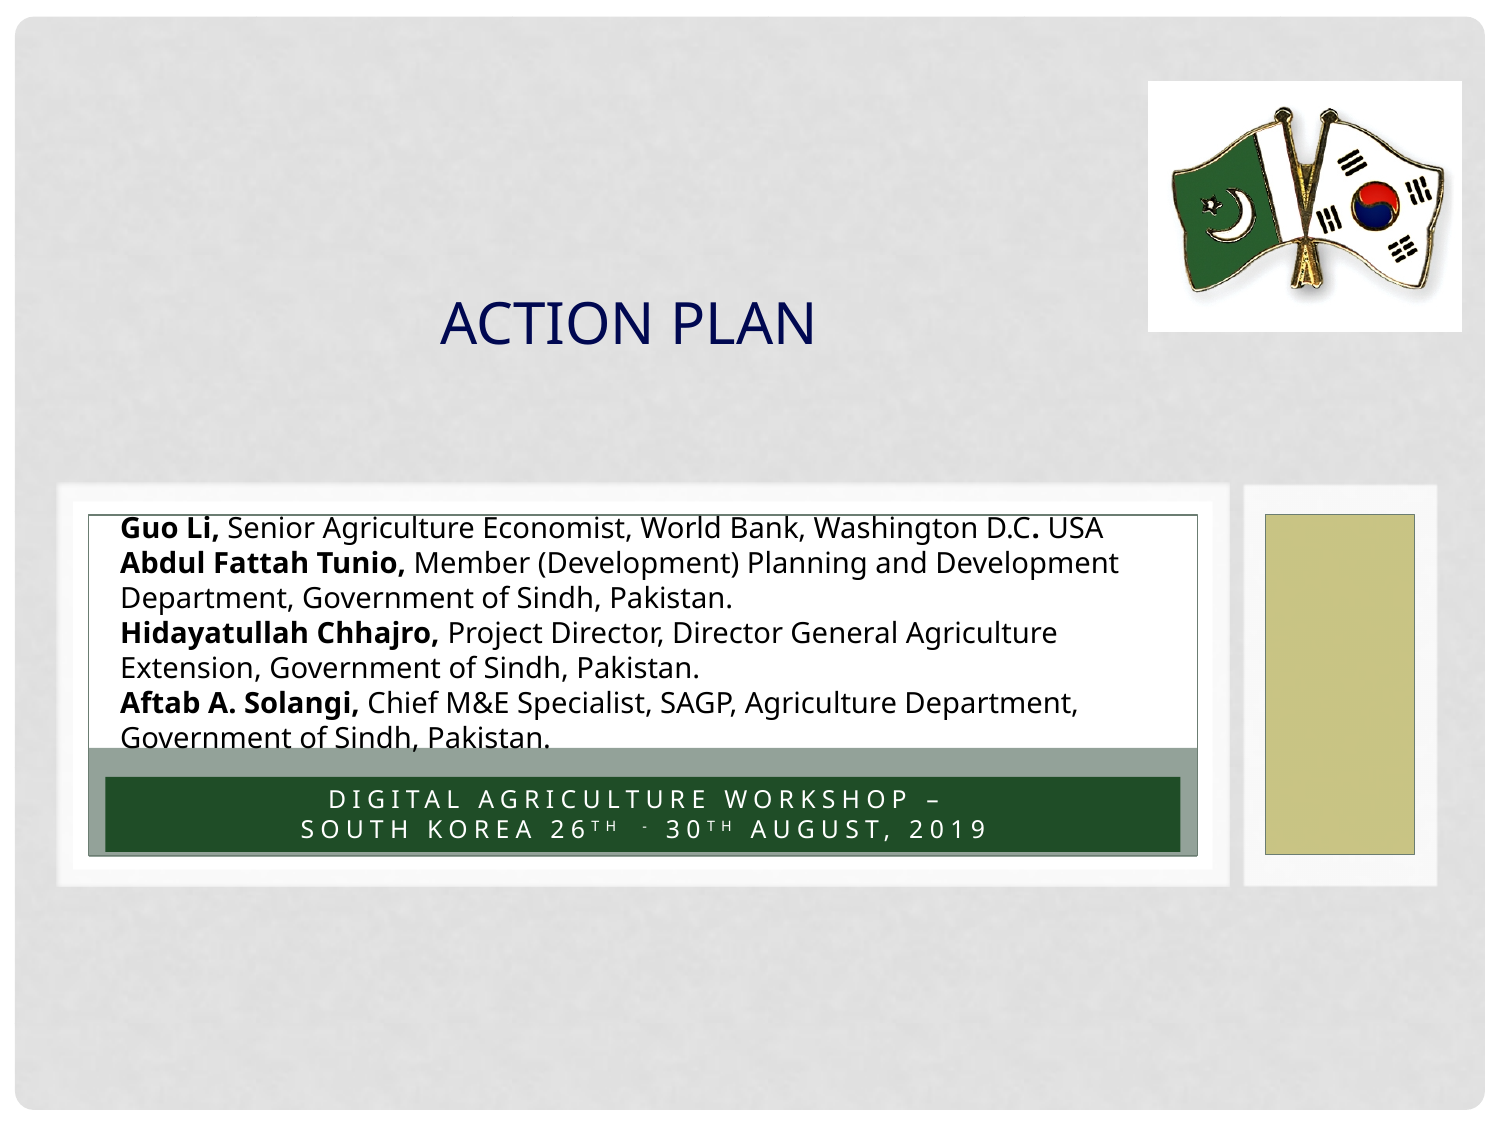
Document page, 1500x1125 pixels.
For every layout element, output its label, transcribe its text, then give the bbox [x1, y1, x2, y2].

picture [1148, 80, 1462, 332]
text_box Guo Li, Senior Agriculture Economist, World Bank, Washington D.C. USA Abdul Fattah Tunio, Member (Development) Planning and Development Department, Government of Sindh, Pakistan. Hidayatullah Chhajro, Project Director, Director General Agriculture Extension, Government of Sindh, Pakistan. Aftab A. Solangi, Chief M&E Specialist, SAGP, Agriculture Department, Government of Sindh, Pakistan. [105, 502, 1210, 762]
subtitle Digital agriculture workshop – south Korea 26th - 30th August, 2019 [105, 776, 1181, 852]
title Action Plan [92, 260, 1181, 434]
